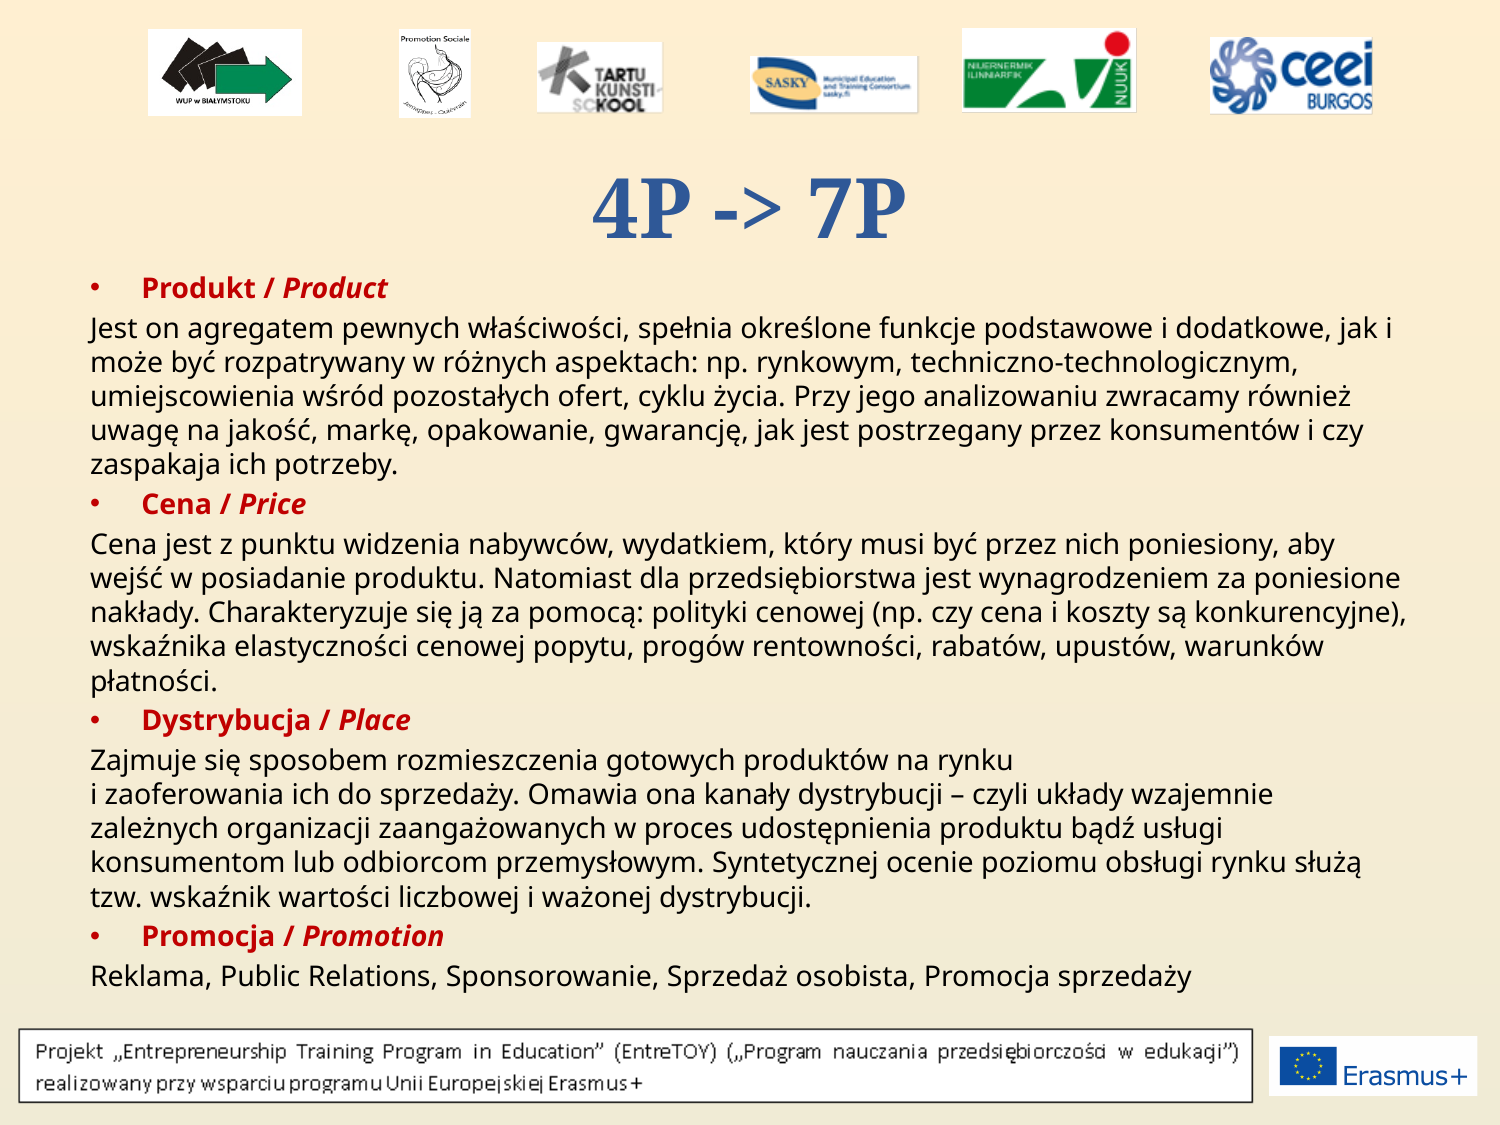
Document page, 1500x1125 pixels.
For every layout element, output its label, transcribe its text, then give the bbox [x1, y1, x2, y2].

list Produkt / Product Jest on agregatem pewnych właściwości, spełnia określone funkcje podstawowe i dodatkowe, jak i może być rozpatrywany w różnych aspektach: np. rynkowym, techniczno-technologicznym, umiejscowienia wśród pozostałych ofert, cyklu życia. Przy jego analizowaniu zwracamy również uwagę na jakość, markę, opakowanie, gwarancję, jak jest postrzegany przez konsumentów i czy zaspakaja ich potrzeby. Cena / Price Cena jest z punktu widzenia nabywców, wydatkiem, który musi być przez nich poniesiony, aby wejść w posiadanie produktu. Natomiast dla przedsiębiorstwa jest wynagrodzeniem za poniesione nakłady. Charakteryzuje się ją za pomocą: polityki cenowej (np. czy cena i koszty są konkurencyjne), wskaźnika elastyczności cenowej popytu, progów rentowności, rabatów, upustów, warunków płatności. Dystrybucja / Place Zajmuje się sposobem rozmieszczenia gotowych produktów na rynku i zaoferowania ich do sprzedaży. Omawia ona kanały dystrybucji – czyli układy wzajemnie zależnych organizacji zaangażowanych w proces udostępnienia produktu bądź usługi konsumentom lub odbiorcom przemysłowym. Syntetycznej ocenie poziomu obsługi rynku służą tzw. wskaźnik wartości liczbowej i ważonej dystrybucji. Promocja / Promotion Reklama, Public Relations, Sponsorowanie, Sprzedaż osobista, Promocja sprzedaży [75, 262, 1425, 1005]
picture [17, 1027, 1255, 1105]
title 4P -> 7P [41, 149, 1459, 263]
picture [148, 29, 302, 116]
picture [962, 28, 1140, 116]
picture [750, 56, 921, 116]
picture [1210, 37, 1374, 116]
picture [399, 29, 471, 118]
picture [537, 42, 668, 118]
